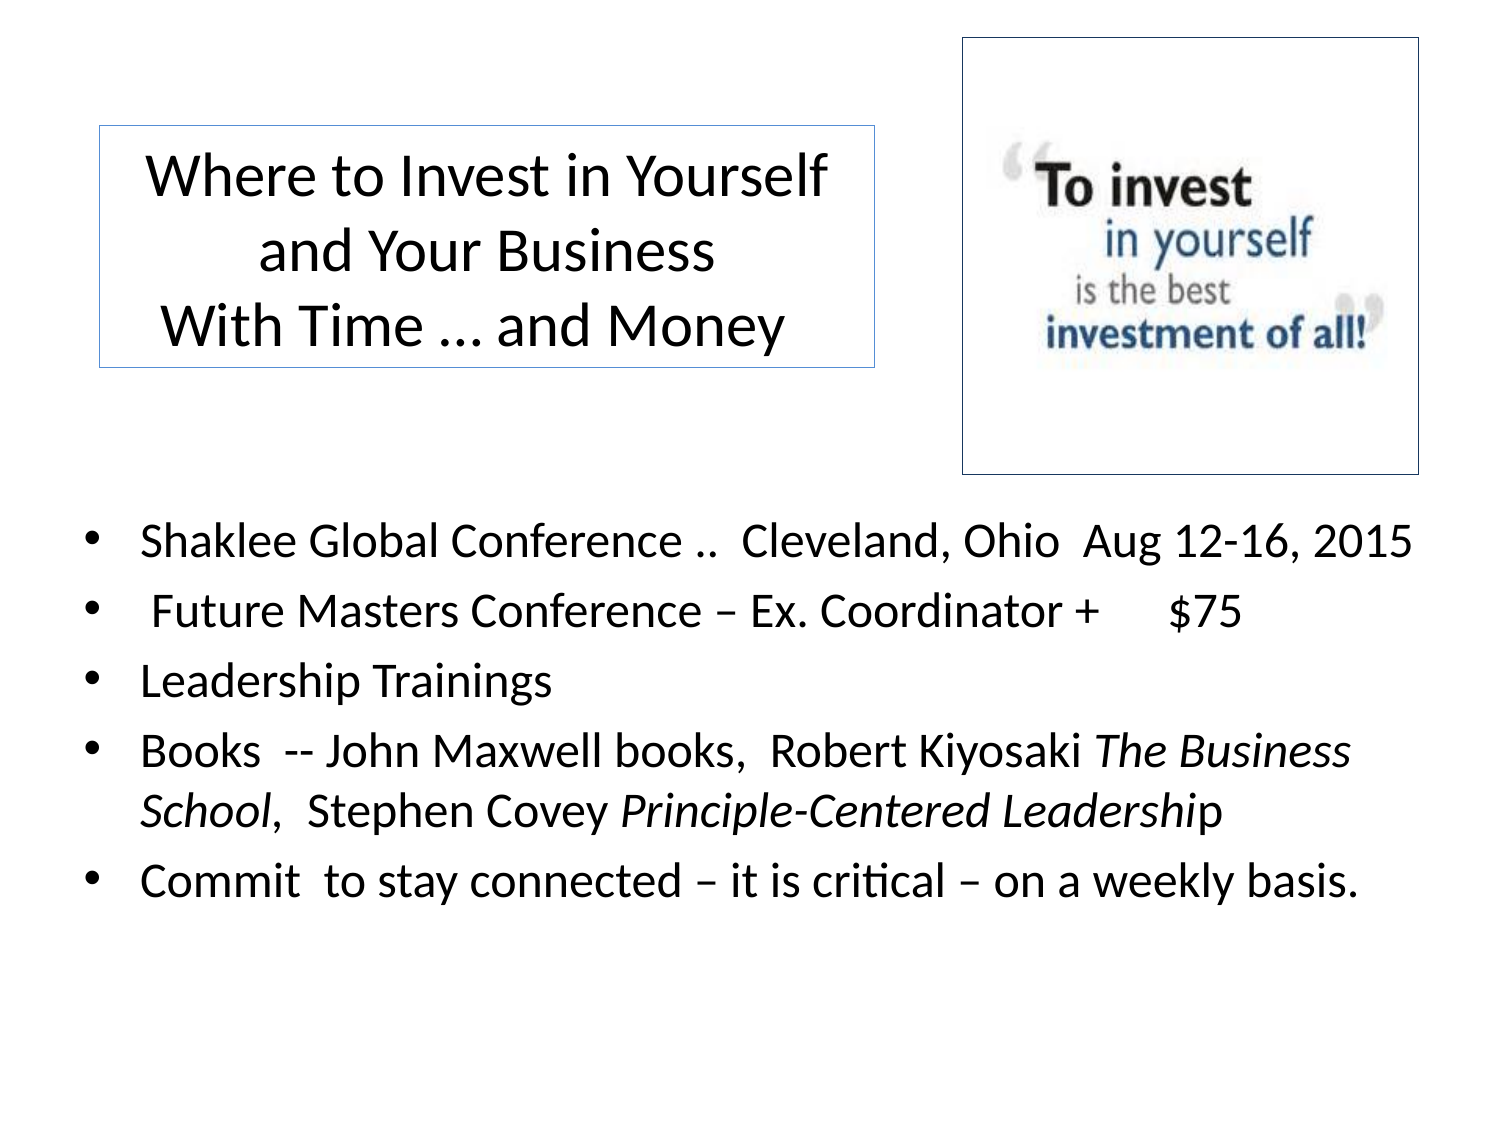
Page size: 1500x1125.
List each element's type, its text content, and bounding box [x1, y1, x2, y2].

list Shaklee Global Conference .. Cleveland, Ohio Aug 12-16, 2015 Future Masters Conference – Ex. Coordinator + $75 Leadership Trainings Books -- John Maxwell books, Robert Kiyosaki The Business School, Stephen Covey Principle-Centered Leadership Commit to stay connected – it is critical – on a weekly basis. [68, 500, 1432, 1005]
picture [962, 37, 1419, 476]
title Where to Invest in Yourself and Your Business With Time … and Money [99, 125, 875, 368]
